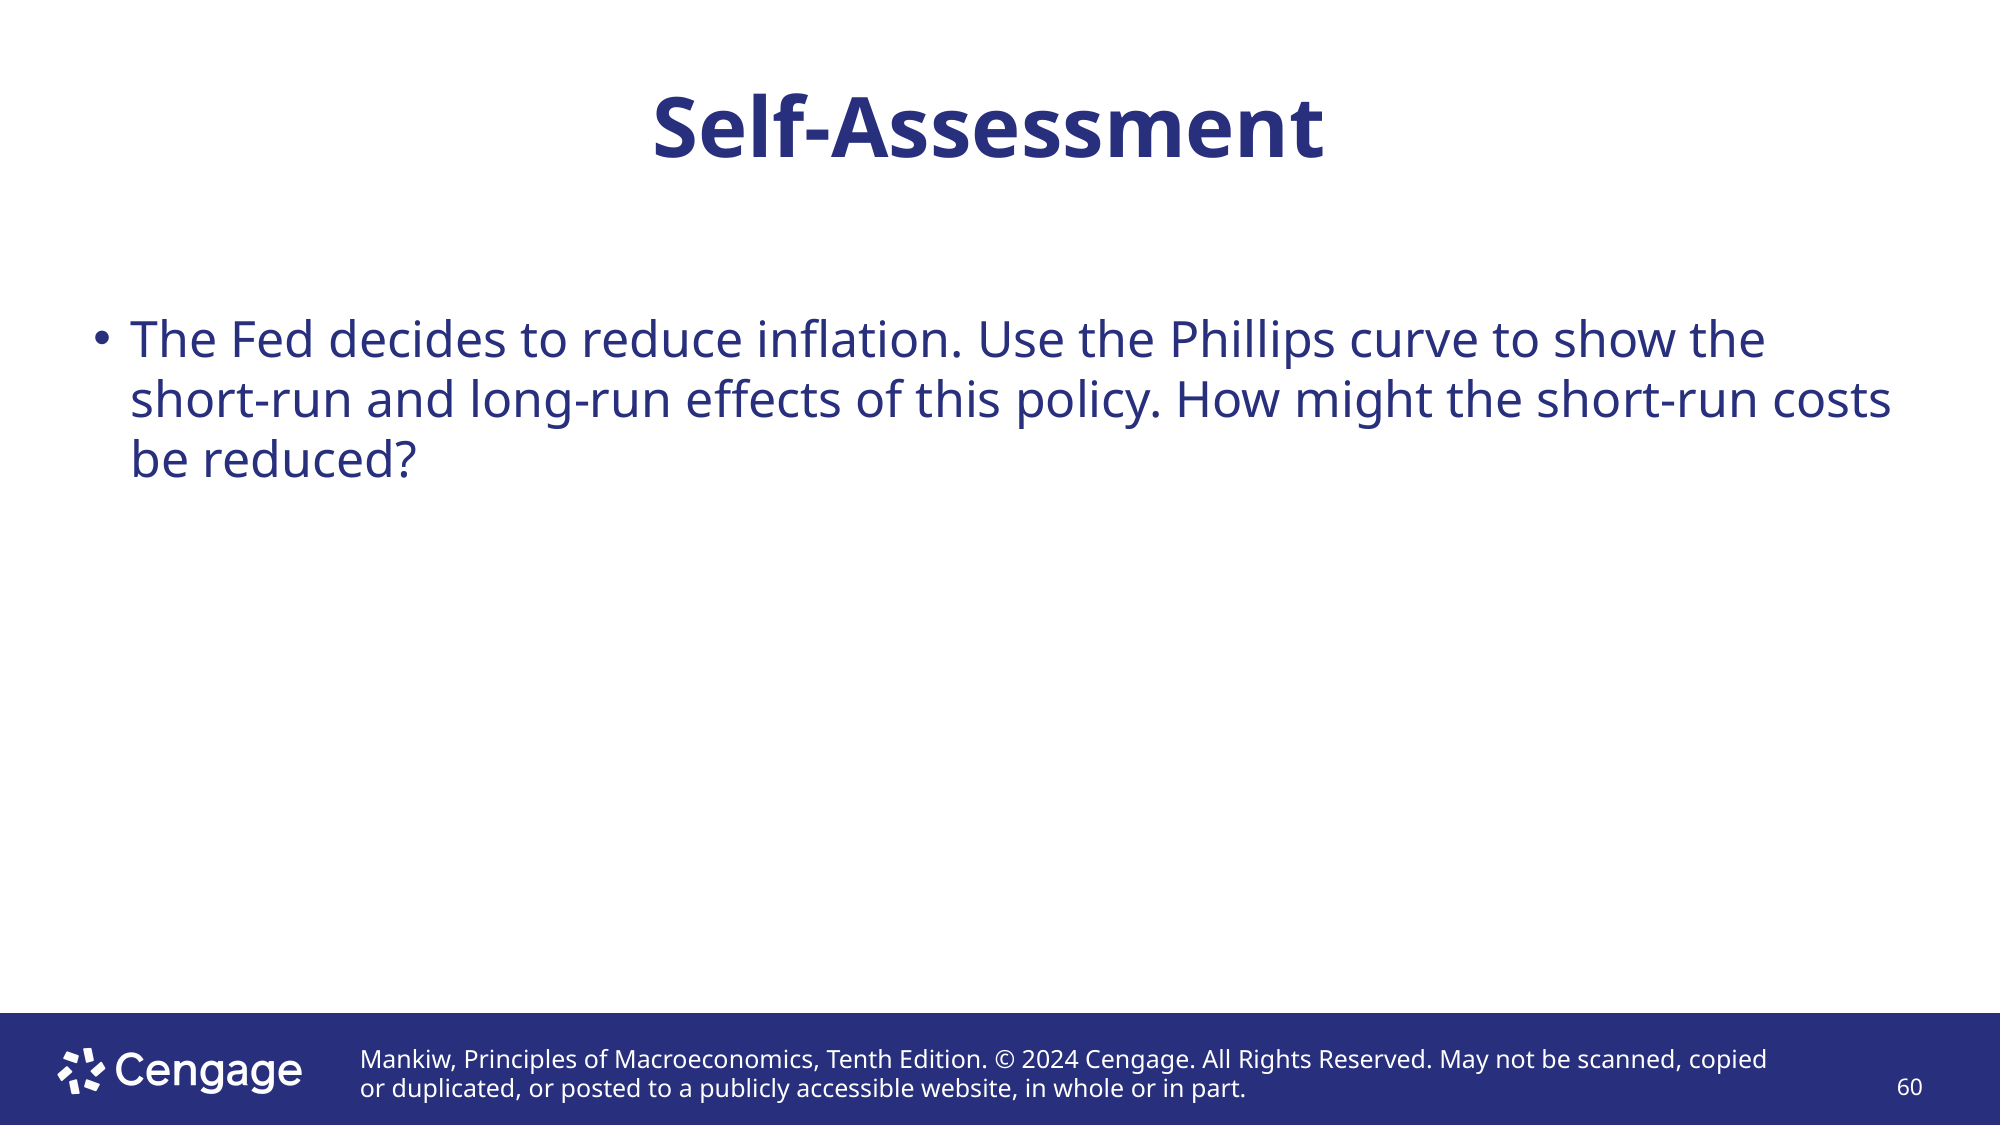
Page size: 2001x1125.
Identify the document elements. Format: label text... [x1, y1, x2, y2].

picture [30, 1020, 329, 1122]
title Self-Assessment [78, 77, 1923, 278]
list The Fed decides to reduce inflation. Use the Phillips curve to show the short-run and long-run effects of this policy. How might the short-run costs be reduced? [78, 299, 1923, 1014]
